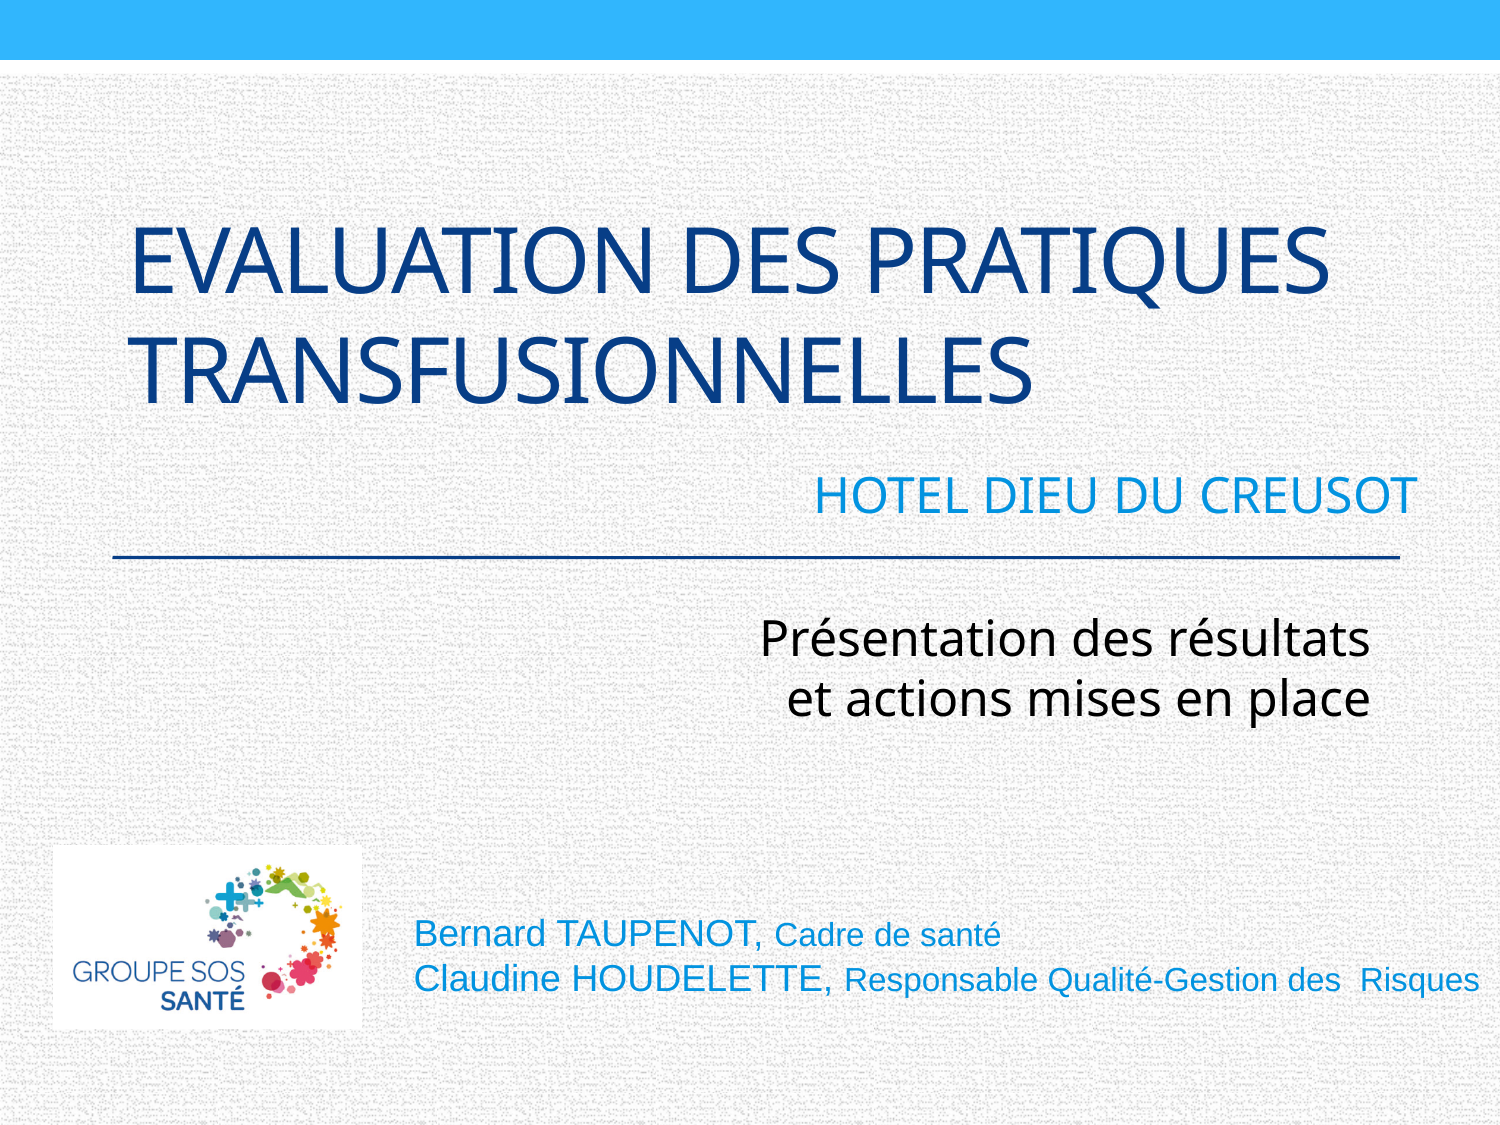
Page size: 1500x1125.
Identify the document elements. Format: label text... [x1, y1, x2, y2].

title EVALUATION DES PRATIQUES TRANSFUSIONNELLES [112, 113, 1400, 430]
text_box Présentation des résultats et actions mises en place [230, 598, 1400, 734]
picture [52, 845, 362, 1029]
text_box Bernard TAUPENOT, Cadre de santé Claudine HOUDELETTE, Responsable Qualité-Gestion des Risques [398, 901, 1498, 1007]
subtitle HOTEL DIEU DU CREUSOT [383, 456, 1434, 539]
